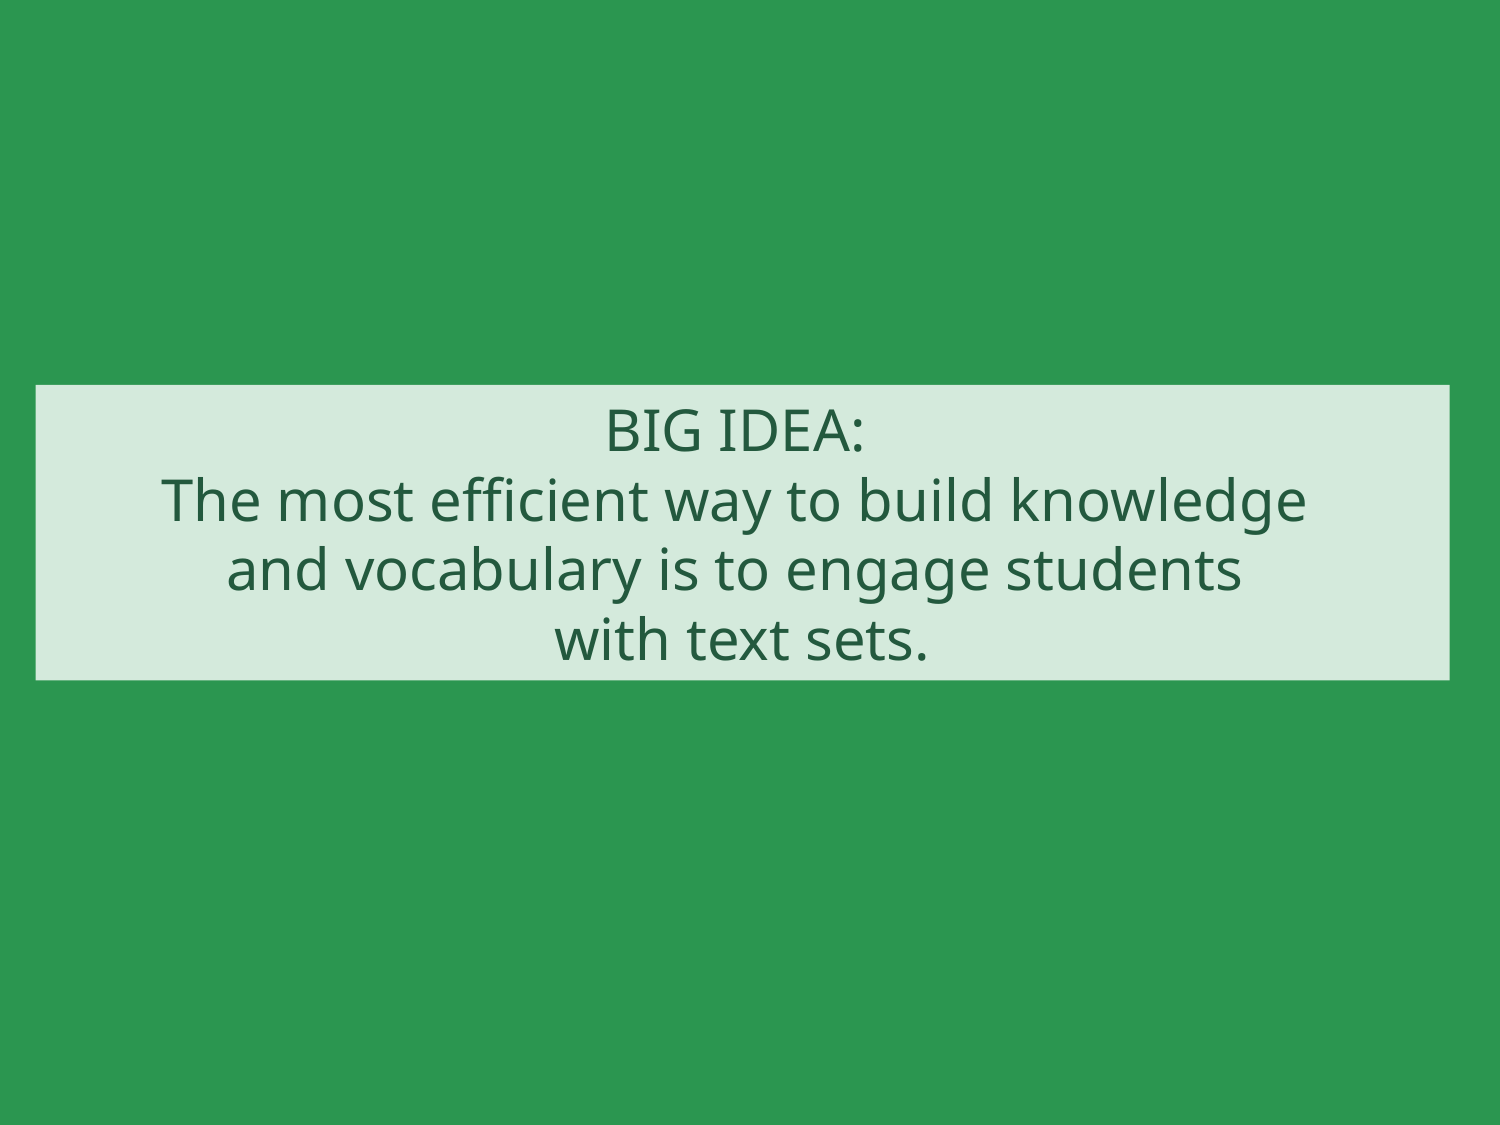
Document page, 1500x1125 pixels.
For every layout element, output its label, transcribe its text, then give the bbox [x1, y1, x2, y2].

title BIG IDEA: The most efficient way to build knowledge and vocabulary is to engage students with text sets. [35, 384, 1450, 681]
